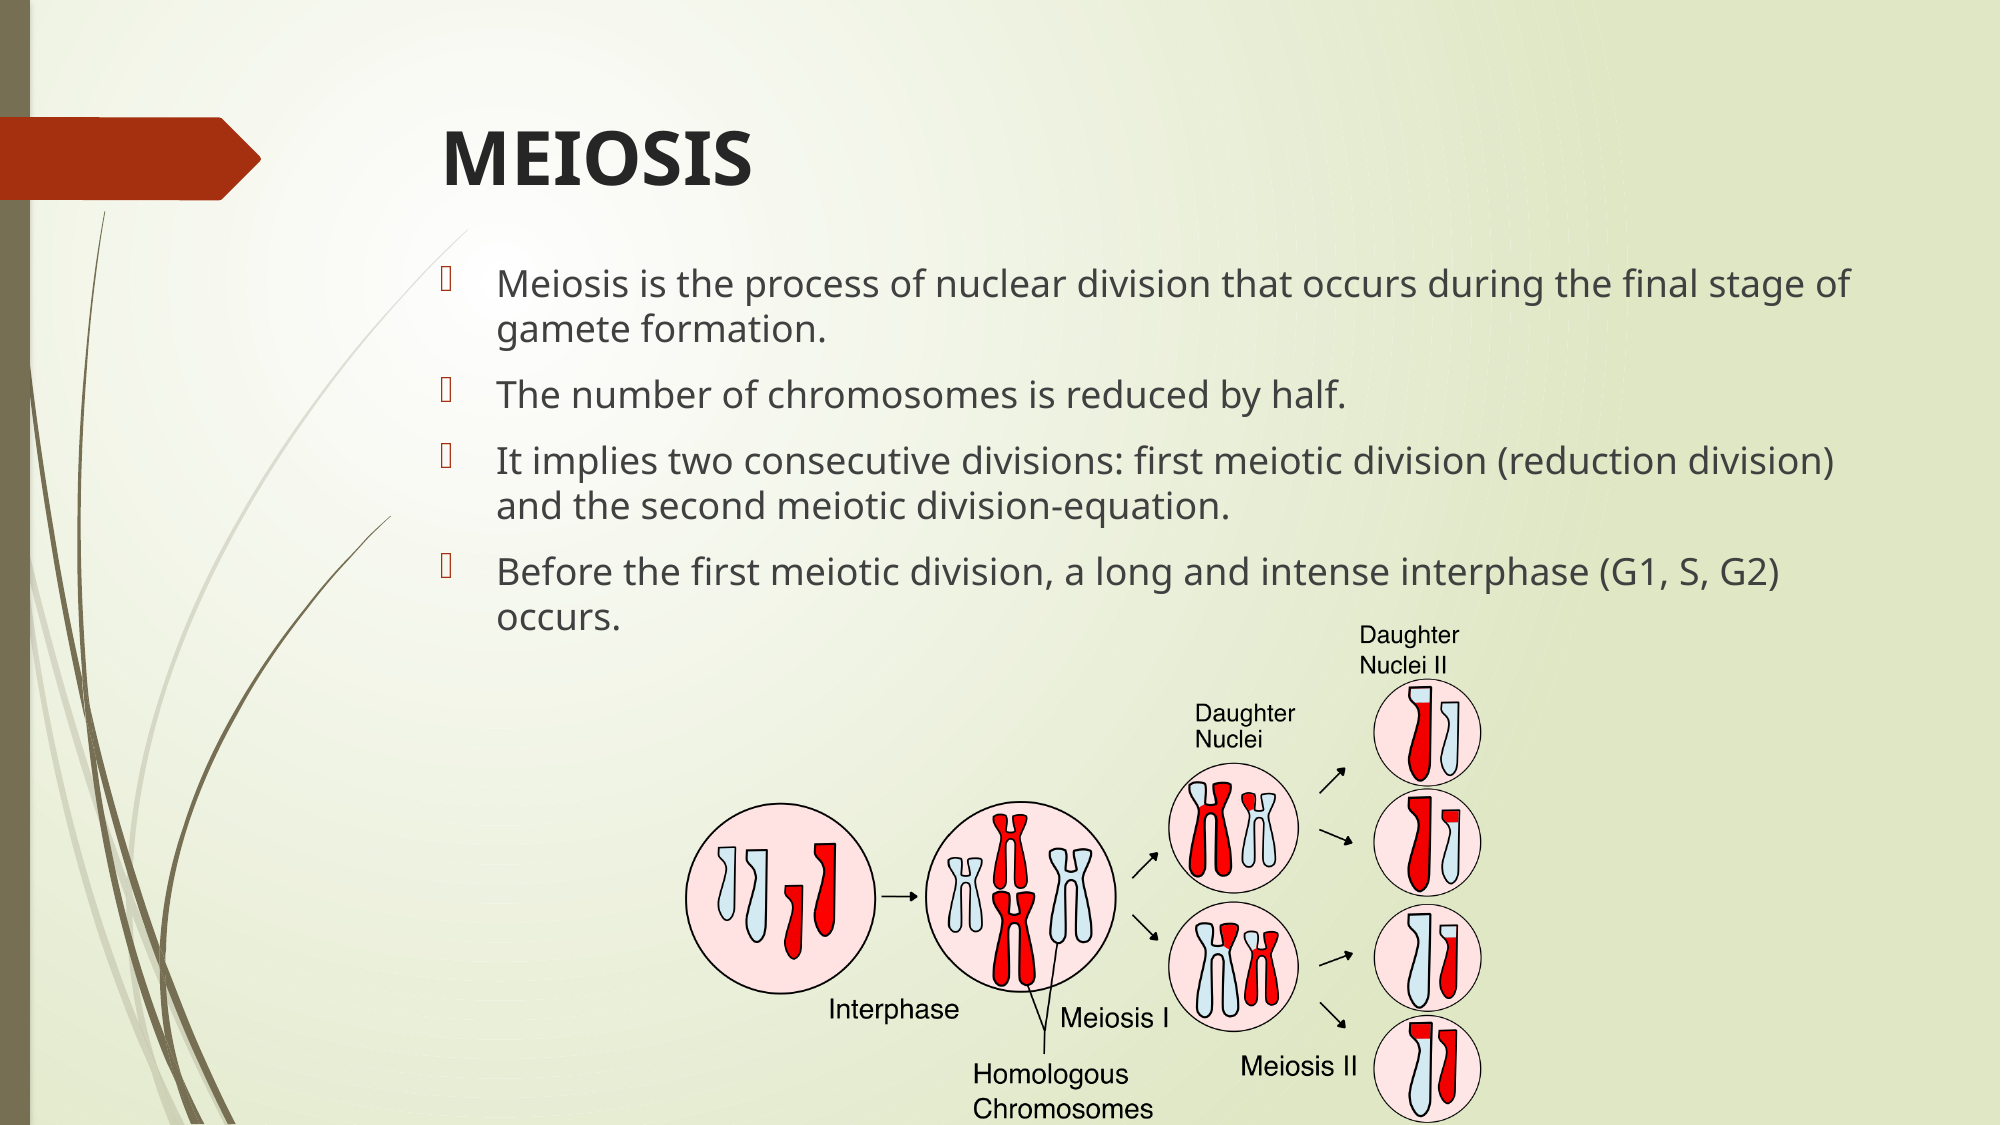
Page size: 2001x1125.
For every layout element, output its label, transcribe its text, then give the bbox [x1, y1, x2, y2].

title MEIOSIS [425, 102, 1888, 252]
picture [680, 621, 1482, 1125]
list Meiosis is the process of nuclear division that occurs during the final stage of gamete formation. The number of chromosomes is reduced by half. It implies two consecutive divisions: first meiotic division (reduction division) and the second meiotic division-equation. Before the first meiotic division, a long and intense interphase (G1, S, G2) occurs. [424, 252, 1888, 873]
